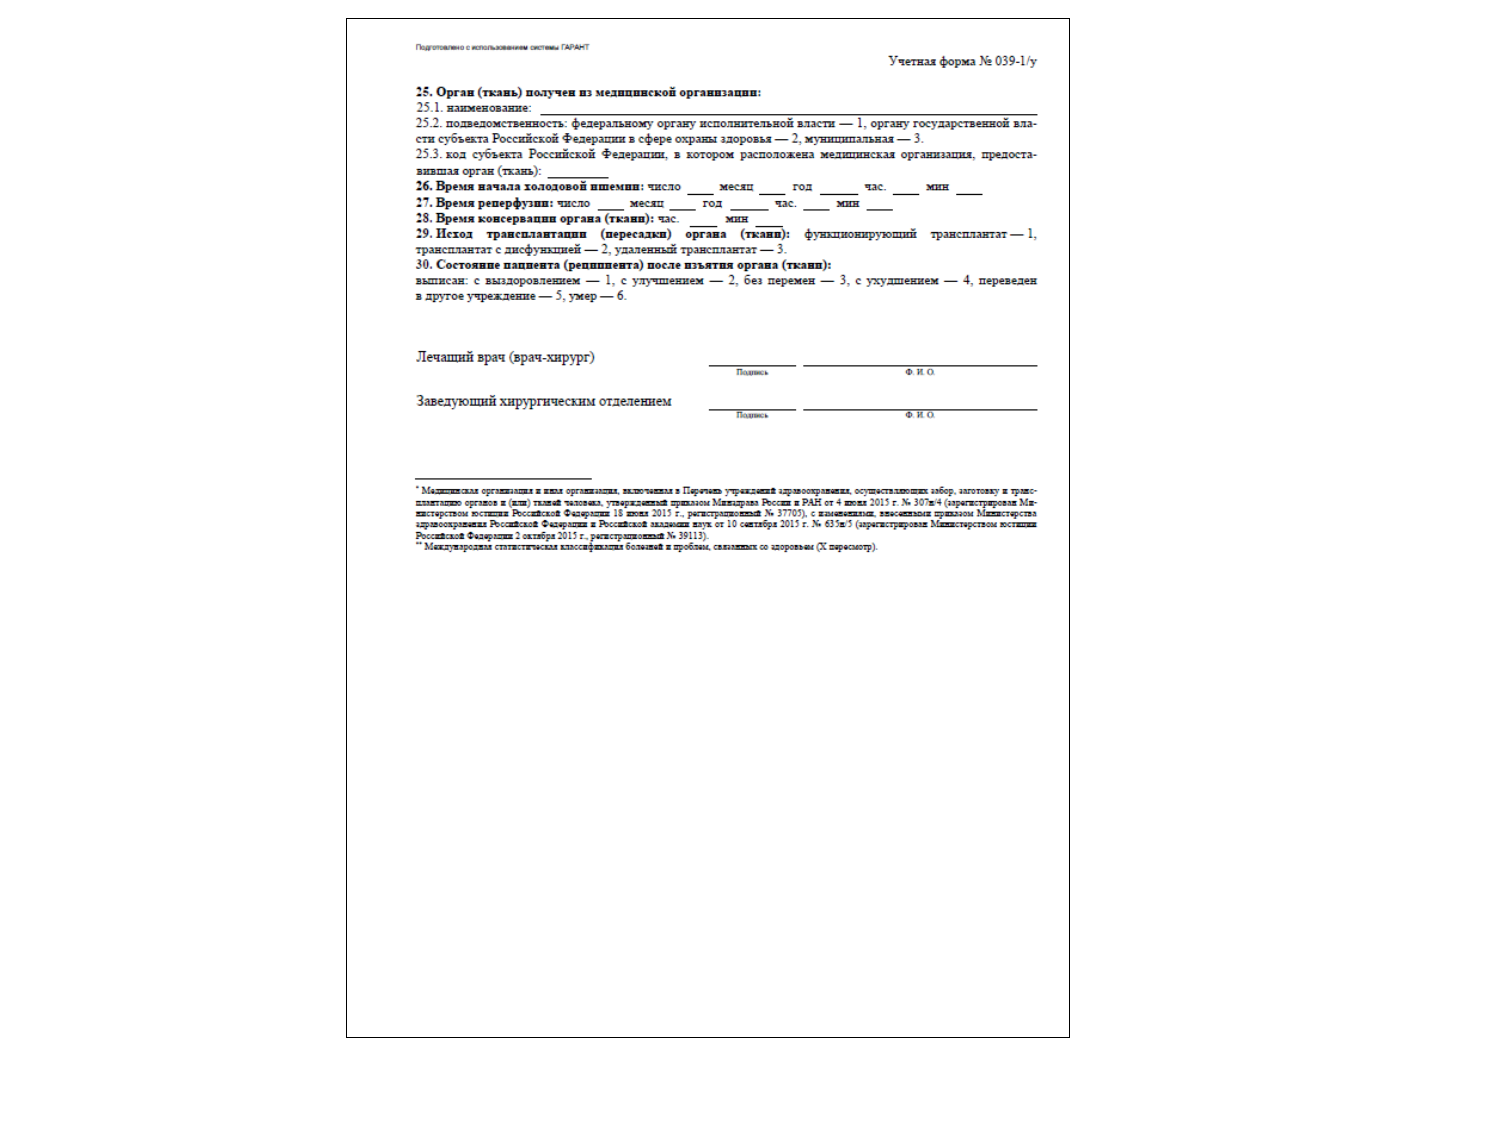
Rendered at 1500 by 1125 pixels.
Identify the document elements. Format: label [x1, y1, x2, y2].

picture [346, 18, 1070, 1038]
